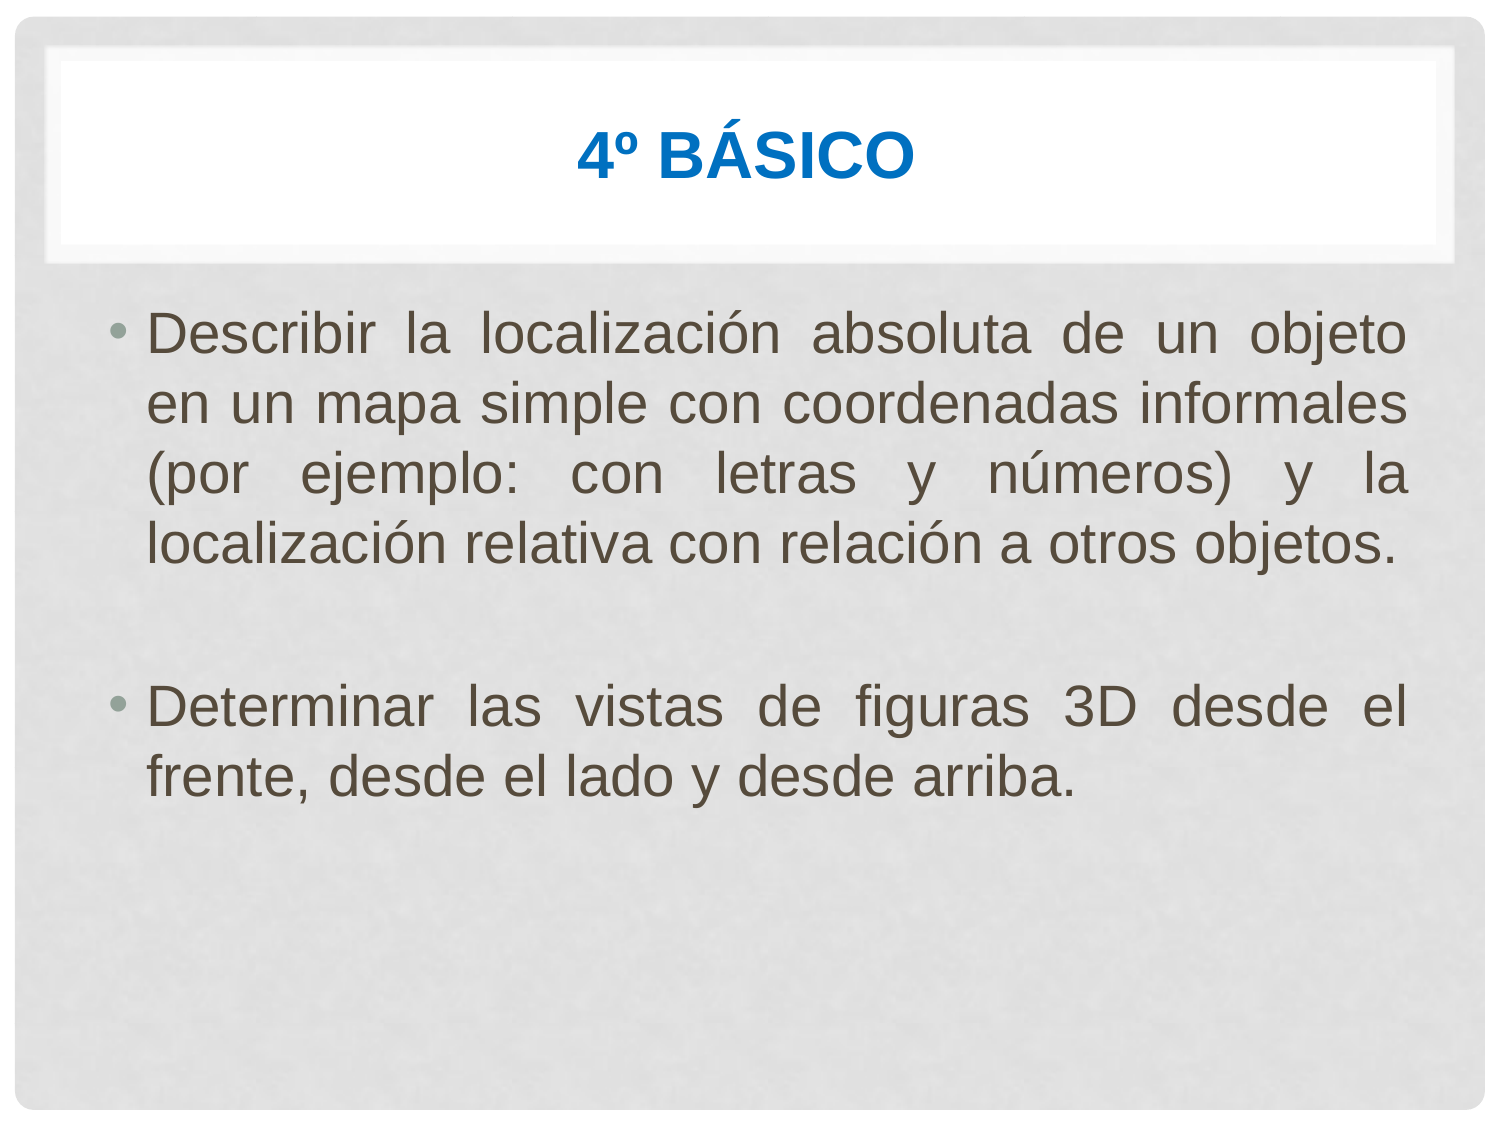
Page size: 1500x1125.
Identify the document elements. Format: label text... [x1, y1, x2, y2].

title 4º BÁSICO [69, 66, 1425, 238]
list Describir la localización absoluta de un objeto en un mapa simple con coordenadas informales (por ejemplo: con letras y números) y la localización relativa con relación a otros objetos. Determinar las vistas de figuras 3D desde el frente, desde el lado y desde arriba. [75, 287, 1425, 1005]
